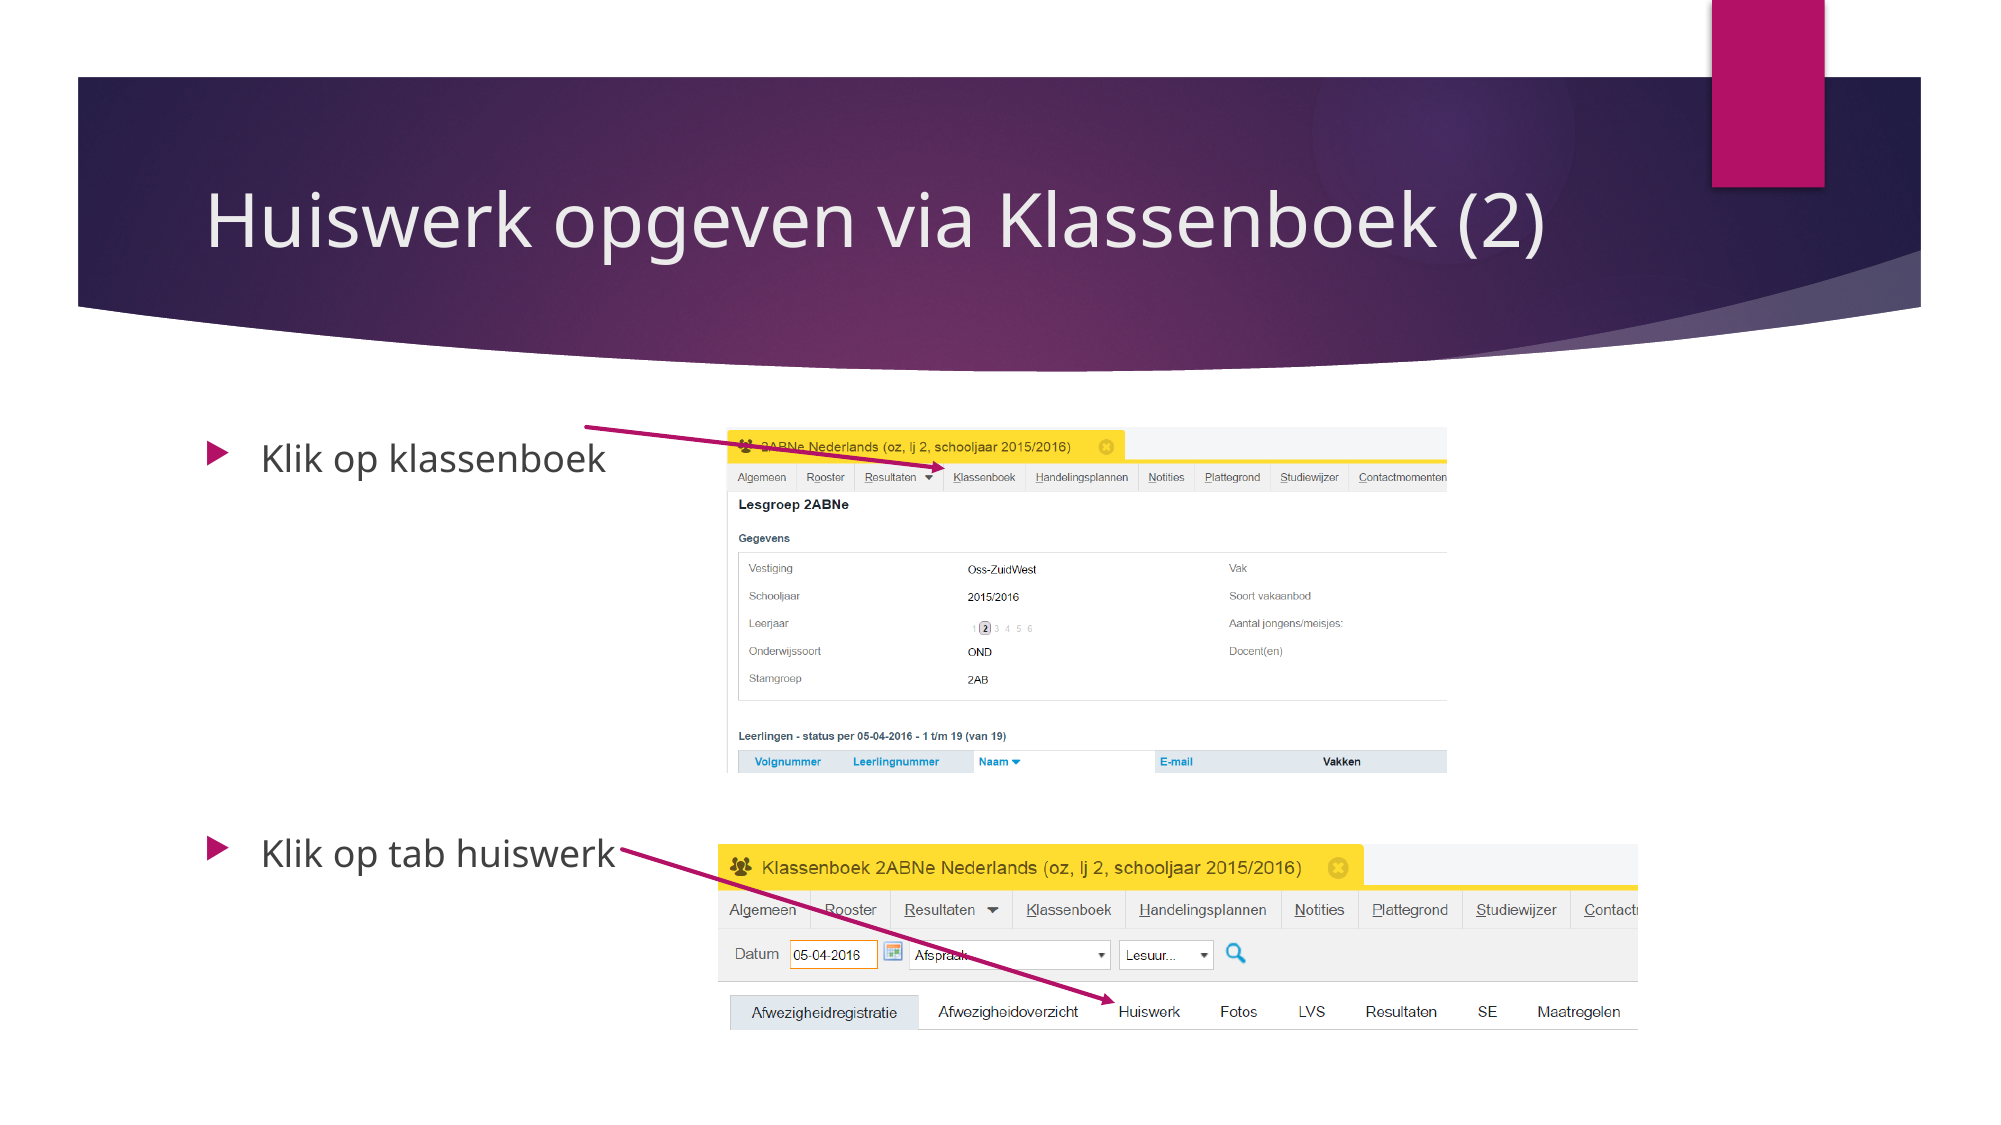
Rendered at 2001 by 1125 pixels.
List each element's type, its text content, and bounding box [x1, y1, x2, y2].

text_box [621, 849, 1116, 1004]
title Huiswerk opgeven via Klassenboek (2) [189, 159, 1627, 276]
list Klik op klassenboek Klik op tab huiswerk [189, 427, 1638, 988]
picture [726, 426, 1448, 773]
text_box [586, 426, 946, 469]
picture [718, 844, 1638, 1033]
